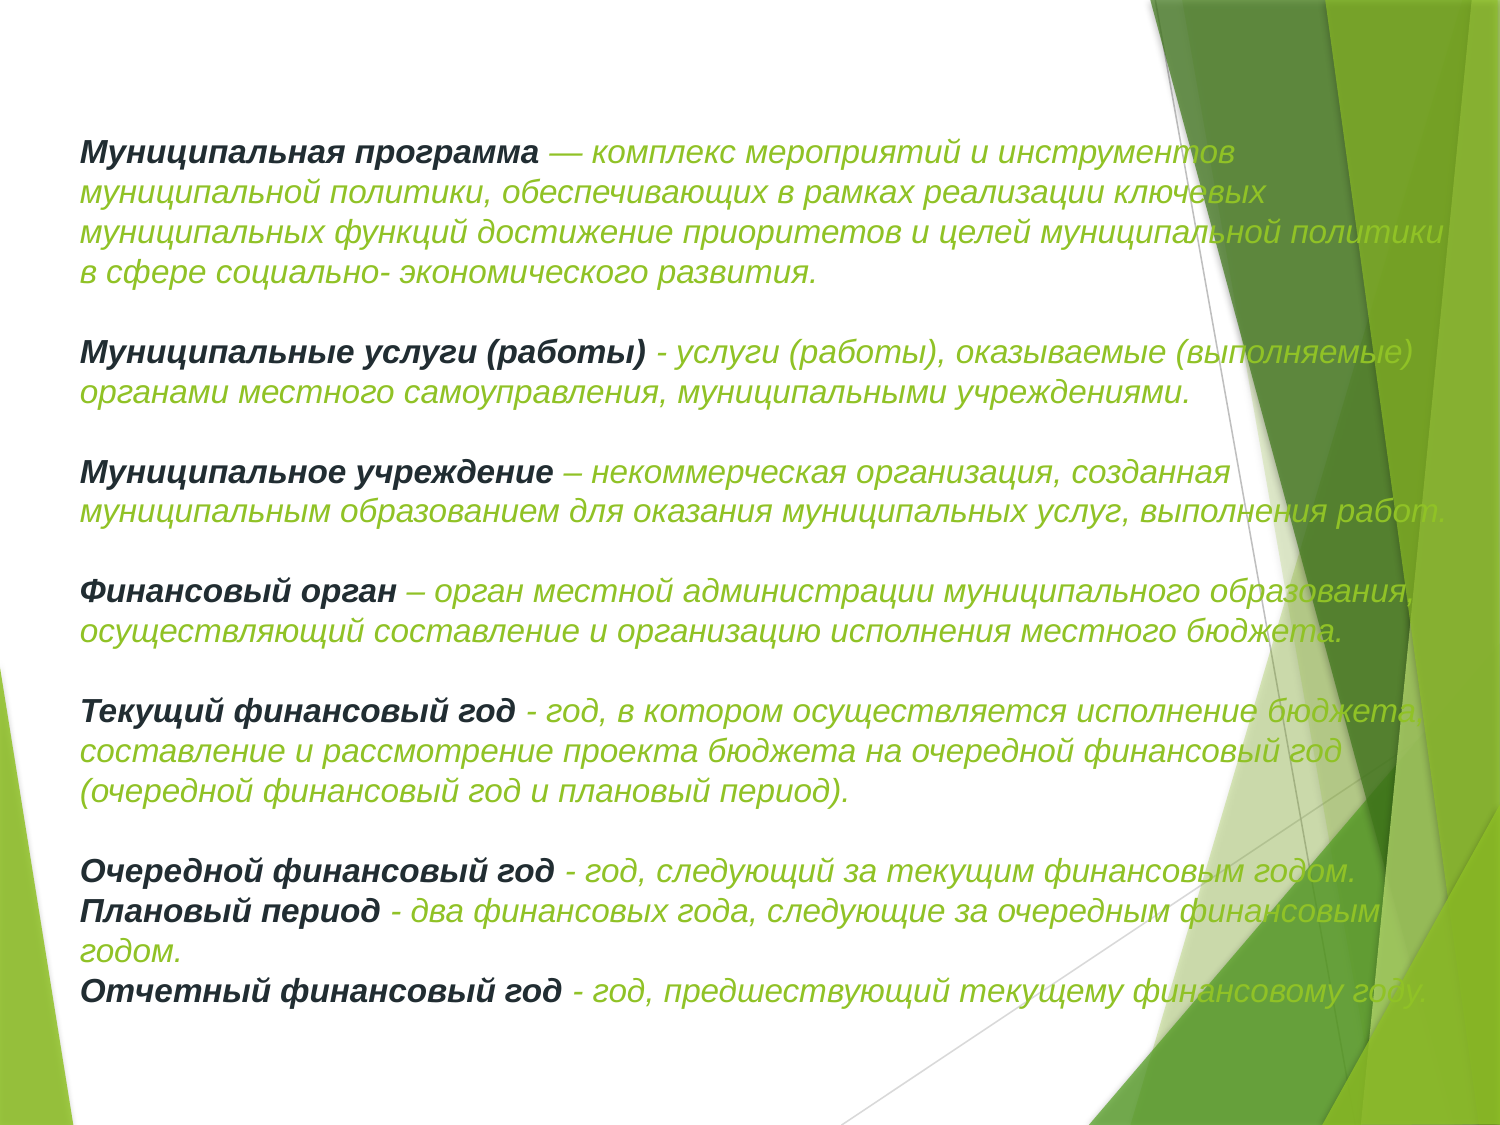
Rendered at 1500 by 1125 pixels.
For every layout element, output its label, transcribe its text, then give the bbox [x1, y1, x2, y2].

text_box [0, 46, 1430, 270]
text_box Муниципальная программа — комплекс мероприятий и инструментов муниципальной политики, обеспечивающих в рамках реализации ключевых муниципальных функций достижение приоритетов и целей муниципальной политики в сфере социально- экономического развития. Муниципальные услуги (работы) - услуги (работы), оказываемые (выполняемые) органами местного самоуправления, муниципальными учреждениями. Муниципальное учреждение – некоммерческая организация, созданная муниципальным образованием для оказания муниципальных услуг, выполнения работ. Финансовый орган – орган местной администрации муниципального образования, осуществляющий составление и организацию исполнения местного бюджета. Текущий финансовый год - год, в котором осуществляется исполнение бюджета, составление и рассмотрение проекта бюджета на очередной финансовый год (очередной финансовый год и плановый период). Очередной финансовый год - год, следующий за текущим финансовым годом. Плановый период - два финансовых года, следующие за очередным финансовым годом. Отчетный финансовый год - год, предшествующий текущему финансовому году. [64, 123, 1477, 1016]
